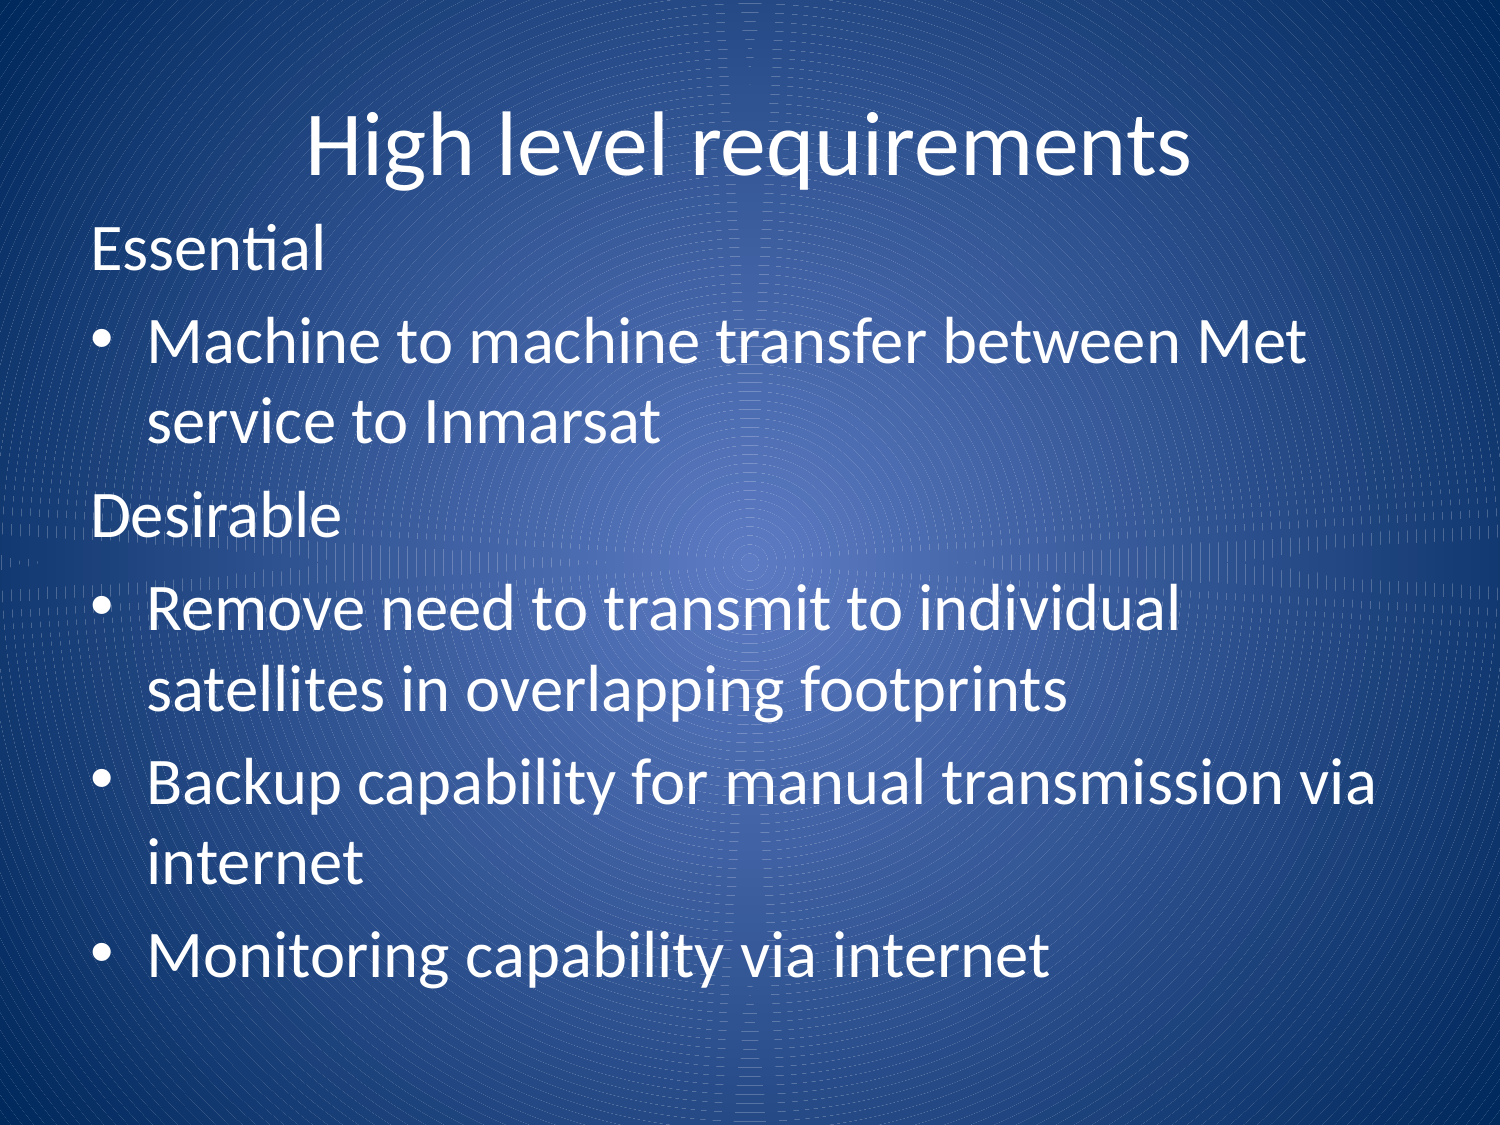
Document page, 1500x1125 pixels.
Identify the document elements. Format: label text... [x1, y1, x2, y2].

title High level requirements [75, 45, 1425, 196]
list Essential Machine to machine transfer between Met service to Inmarsat Desirable Remove need to transmit to individual satellites in overlapping footprints Backup capability for manual transmission via internet Monitoring capability via internet [75, 196, 1425, 1083]
